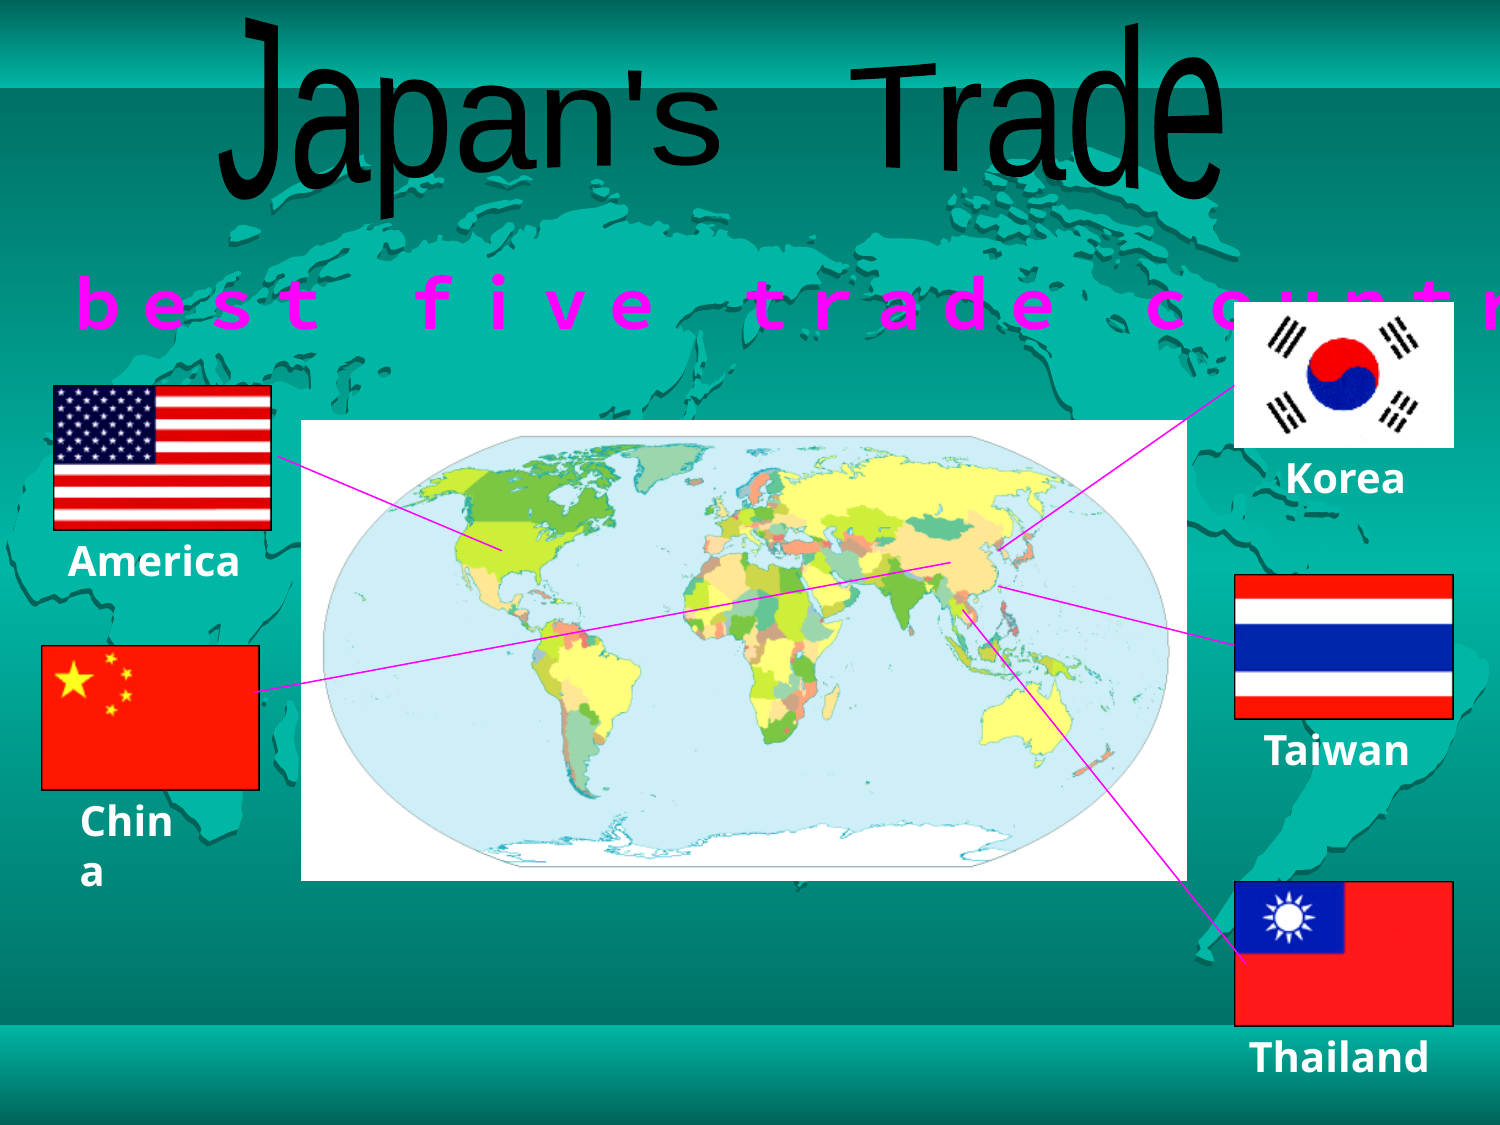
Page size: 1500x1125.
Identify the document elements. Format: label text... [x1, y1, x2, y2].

text_box America [53, 527, 295, 592]
picture [1234, 302, 1454, 449]
text_box Taiwan [1248, 727, 1426, 781]
text_box ★Ｊａｐａｎ‘ｓ ｂｅｓｔ ｆｉｖｅ ｔｒａｄｅ ｃｏｕｎｔｒｉｅｓ [0, 255, 1500, 351]
picture [52, 385, 273, 531]
picture [300, 420, 1188, 881]
text_box China [64, 800, 214, 902]
picture [1234, 573, 1454, 720]
text_box Korea [1269, 455, 1424, 509]
picture [1234, 881, 1454, 1028]
text_box Thailand [1233, 1035, 1446, 1088]
picture [40, 645, 261, 791]
